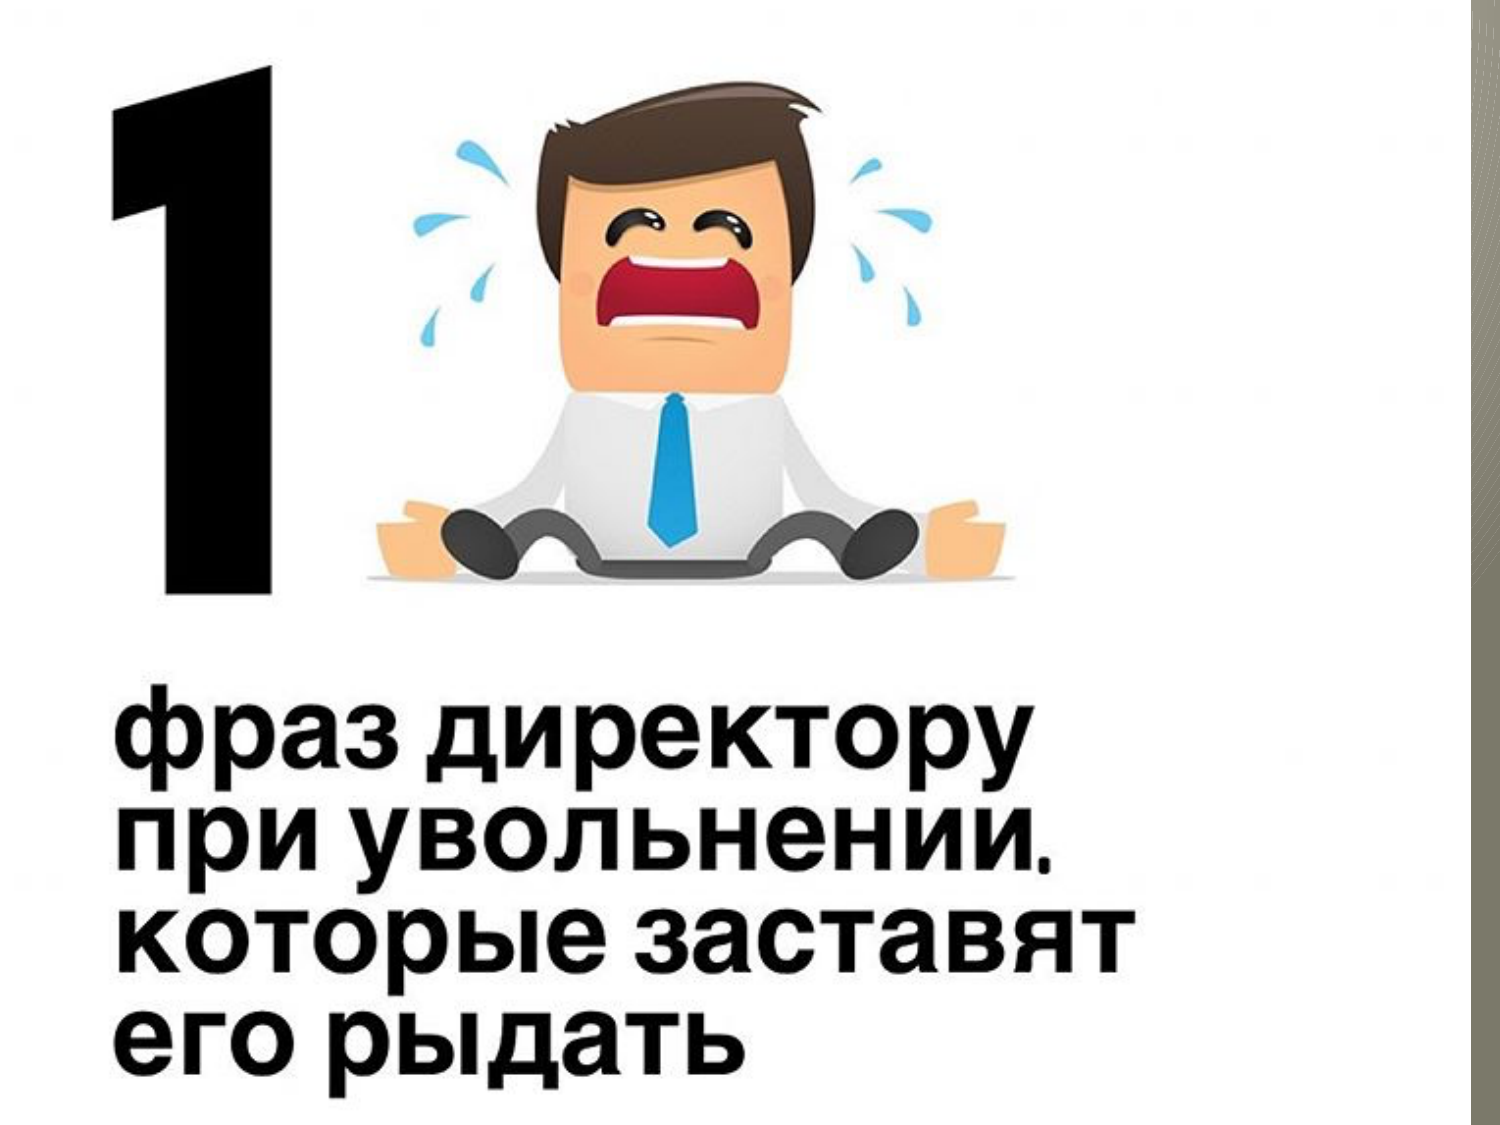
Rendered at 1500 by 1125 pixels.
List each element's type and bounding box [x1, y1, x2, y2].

list [0, 0, 1471, 1125]
